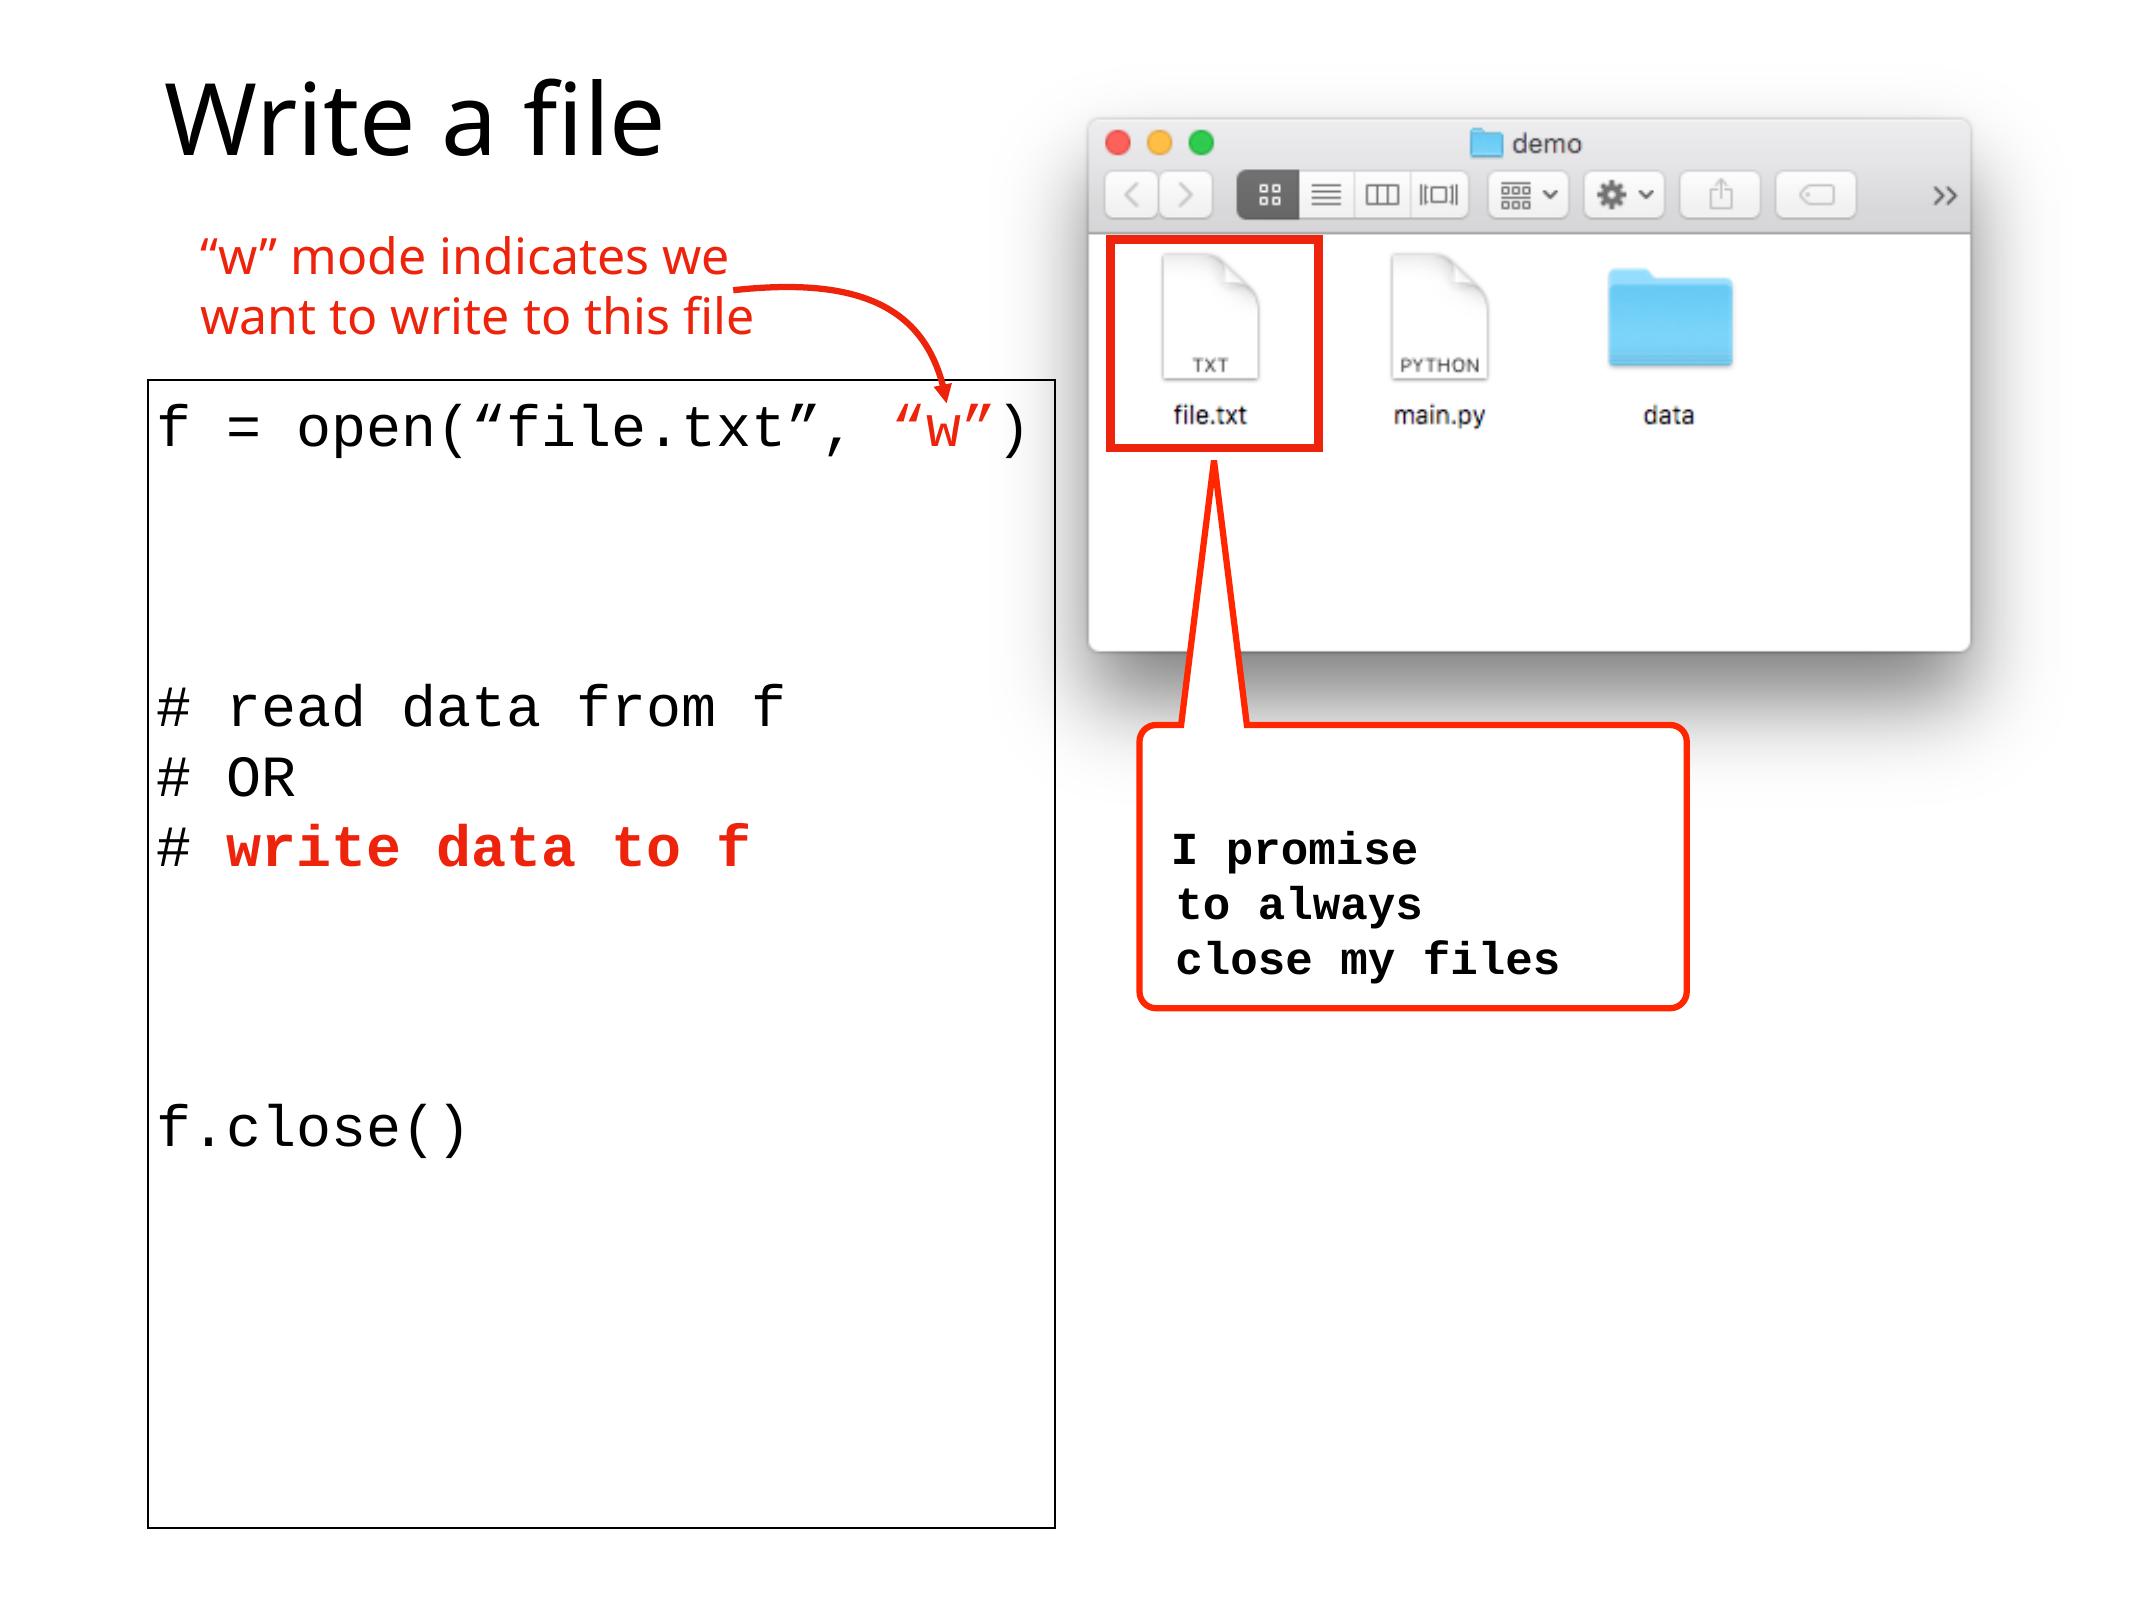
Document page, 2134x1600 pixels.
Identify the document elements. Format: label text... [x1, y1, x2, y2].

title Write a file [155, 41, 932, 191]
picture [932, 10, 2119, 839]
text_box I promise to always close my files [1139, 839, 1687, 1009]
list f = open(“file.txt”, “w”) # read data from f # OR # write data to f f.close() [147, 379, 1056, 1529]
text_box [769, 287, 932, 396]
text_box “w” mode indicates we want to write to this file [192, 215, 769, 353]
